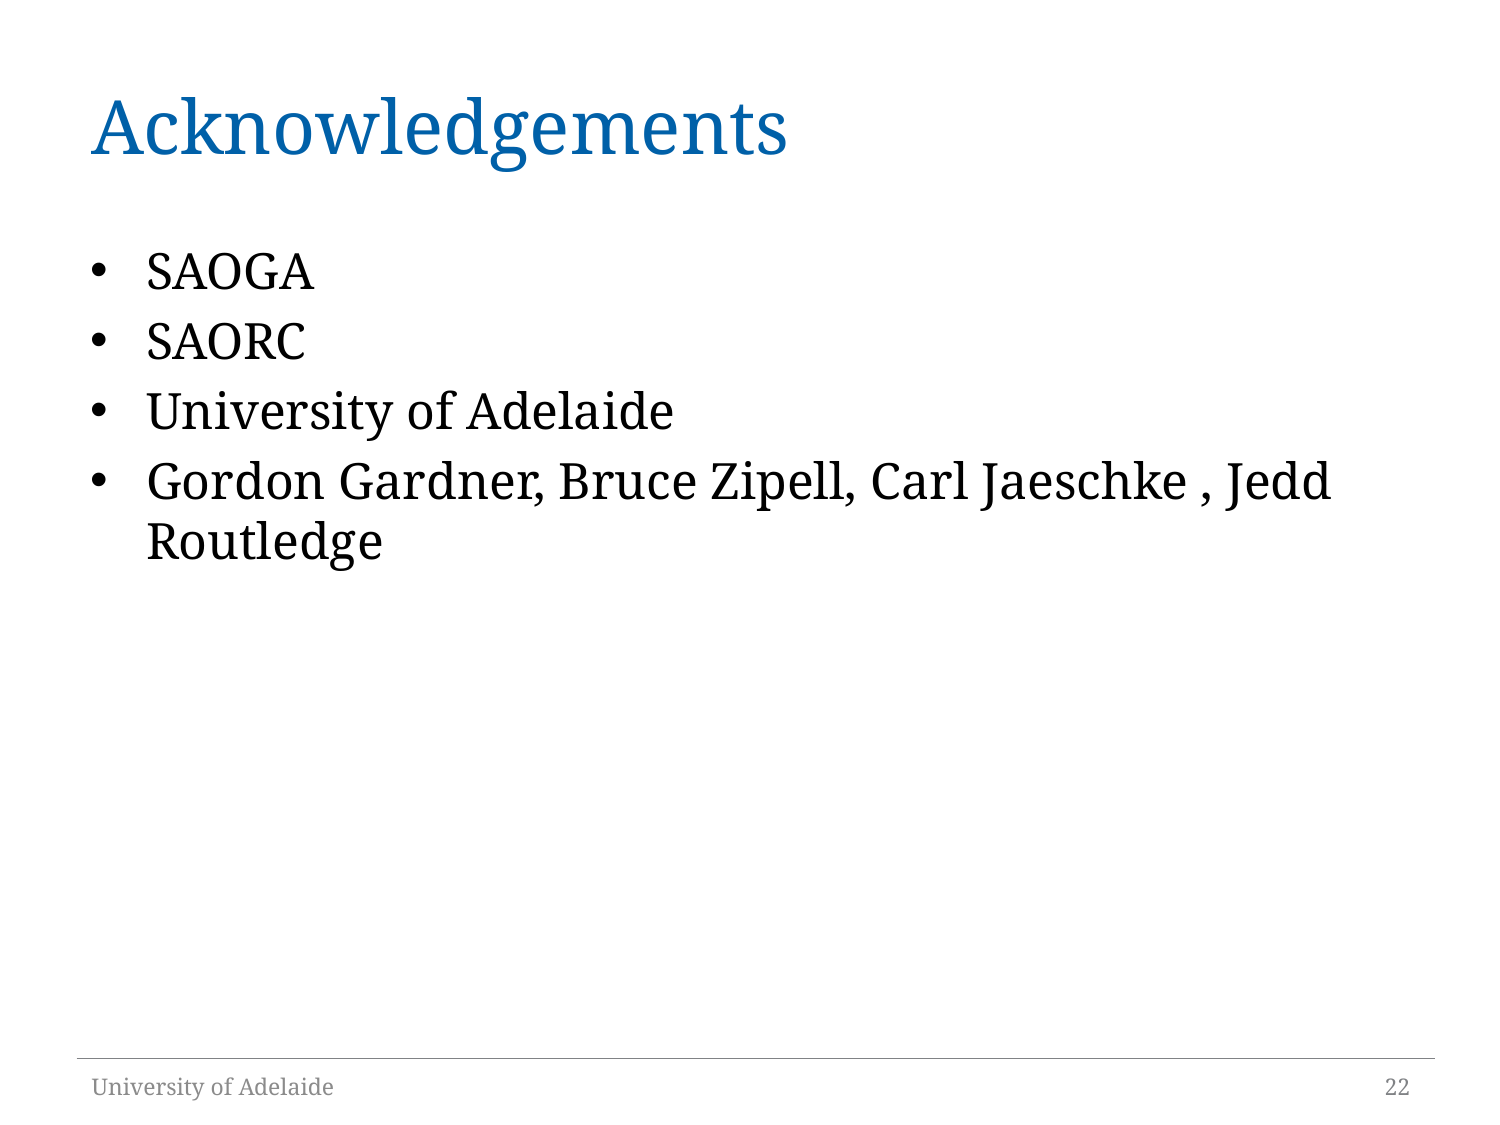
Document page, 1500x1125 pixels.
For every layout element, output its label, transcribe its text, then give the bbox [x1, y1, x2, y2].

footer University of Adelaide [76, 1057, 552, 1118]
title Acknowledgements [76, 54, 1427, 194]
list SAOGA SAORC University of Adelaide Gordon Gardner, Bruce Zipell, Carl Jaeschke , Jedd Routledge [75, 231, 1425, 1005]
slide_number 22 [1074, 1057, 1425, 1118]
